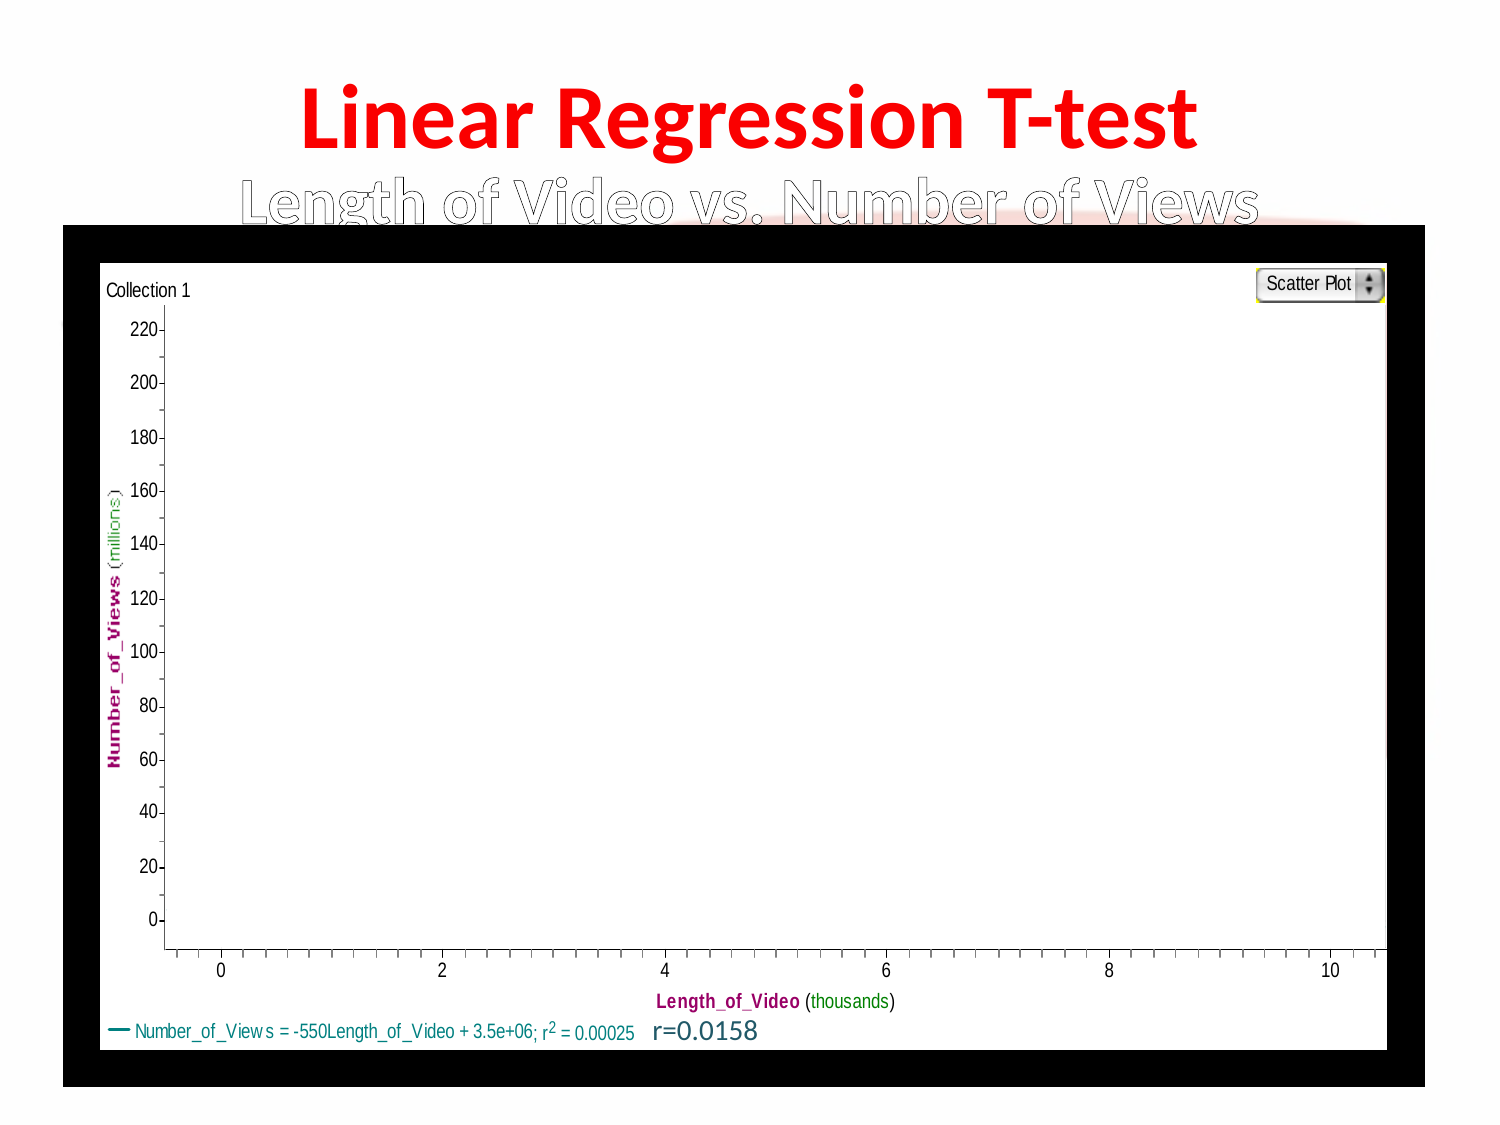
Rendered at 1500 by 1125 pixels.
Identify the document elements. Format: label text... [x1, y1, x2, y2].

text_box Length of Video vs. Number of Views [74, 149, 1425, 225]
text_box Linear Regression T-test [74, 50, 1425, 149]
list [99, 262, 1388, 1051]
